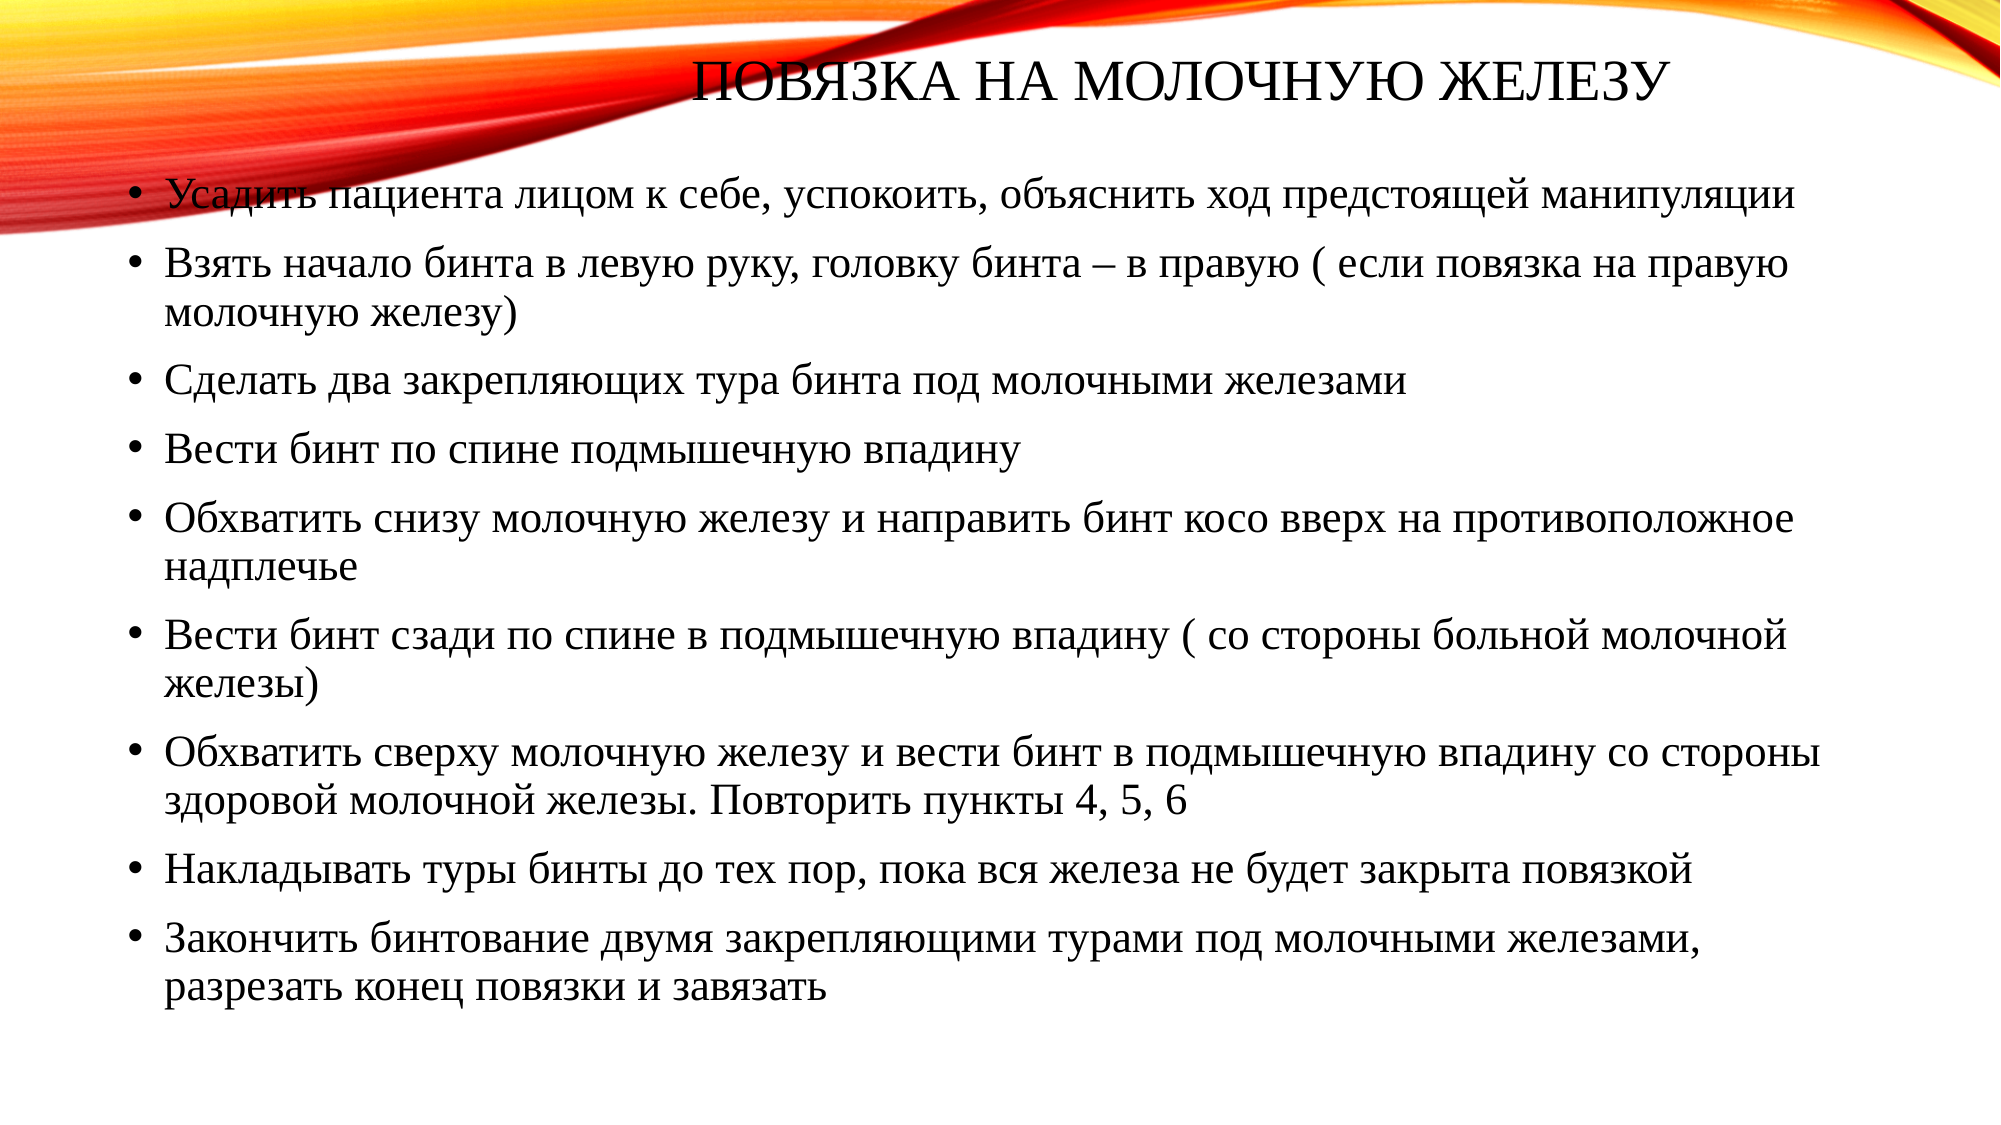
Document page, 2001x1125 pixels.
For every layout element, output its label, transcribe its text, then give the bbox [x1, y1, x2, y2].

picture [0, 0, 2000, 237]
list Усадить пациента лицом к себе, успокоить, объяснить ход предстоящей манипуляции Взять начало бинта в левую руку, головку бинта – в правую ( если повязка на правую молочную железу) Сделать два закрепляющих тура бинта под молочными железами Вести бинт по спине подмышечную впадину Обхватить снизу молочную железу и направить бинт косо вверх на противоположное надплечье Вести бинт сзади по спине в подмышечную впадину ( со стороны больной молочной железы) Обхватить сверху молочную железу и вести бинт в подмышечную впадину со стороны здоровой молочной железы. Повторить пункты 4, 5, 6 Накладывать туры бинты до тех пор, пока вся железа не будет закрыта повязкой Закончить бинтование двумя закрепляющими турами под молочными железами, разрезать конец повязки и завязать [112, 162, 1888, 1021]
title ПОВЯЗКА НА МОЛОЧНУЮ ЖЕЛЕЗУ [474, 18, 1888, 146]
